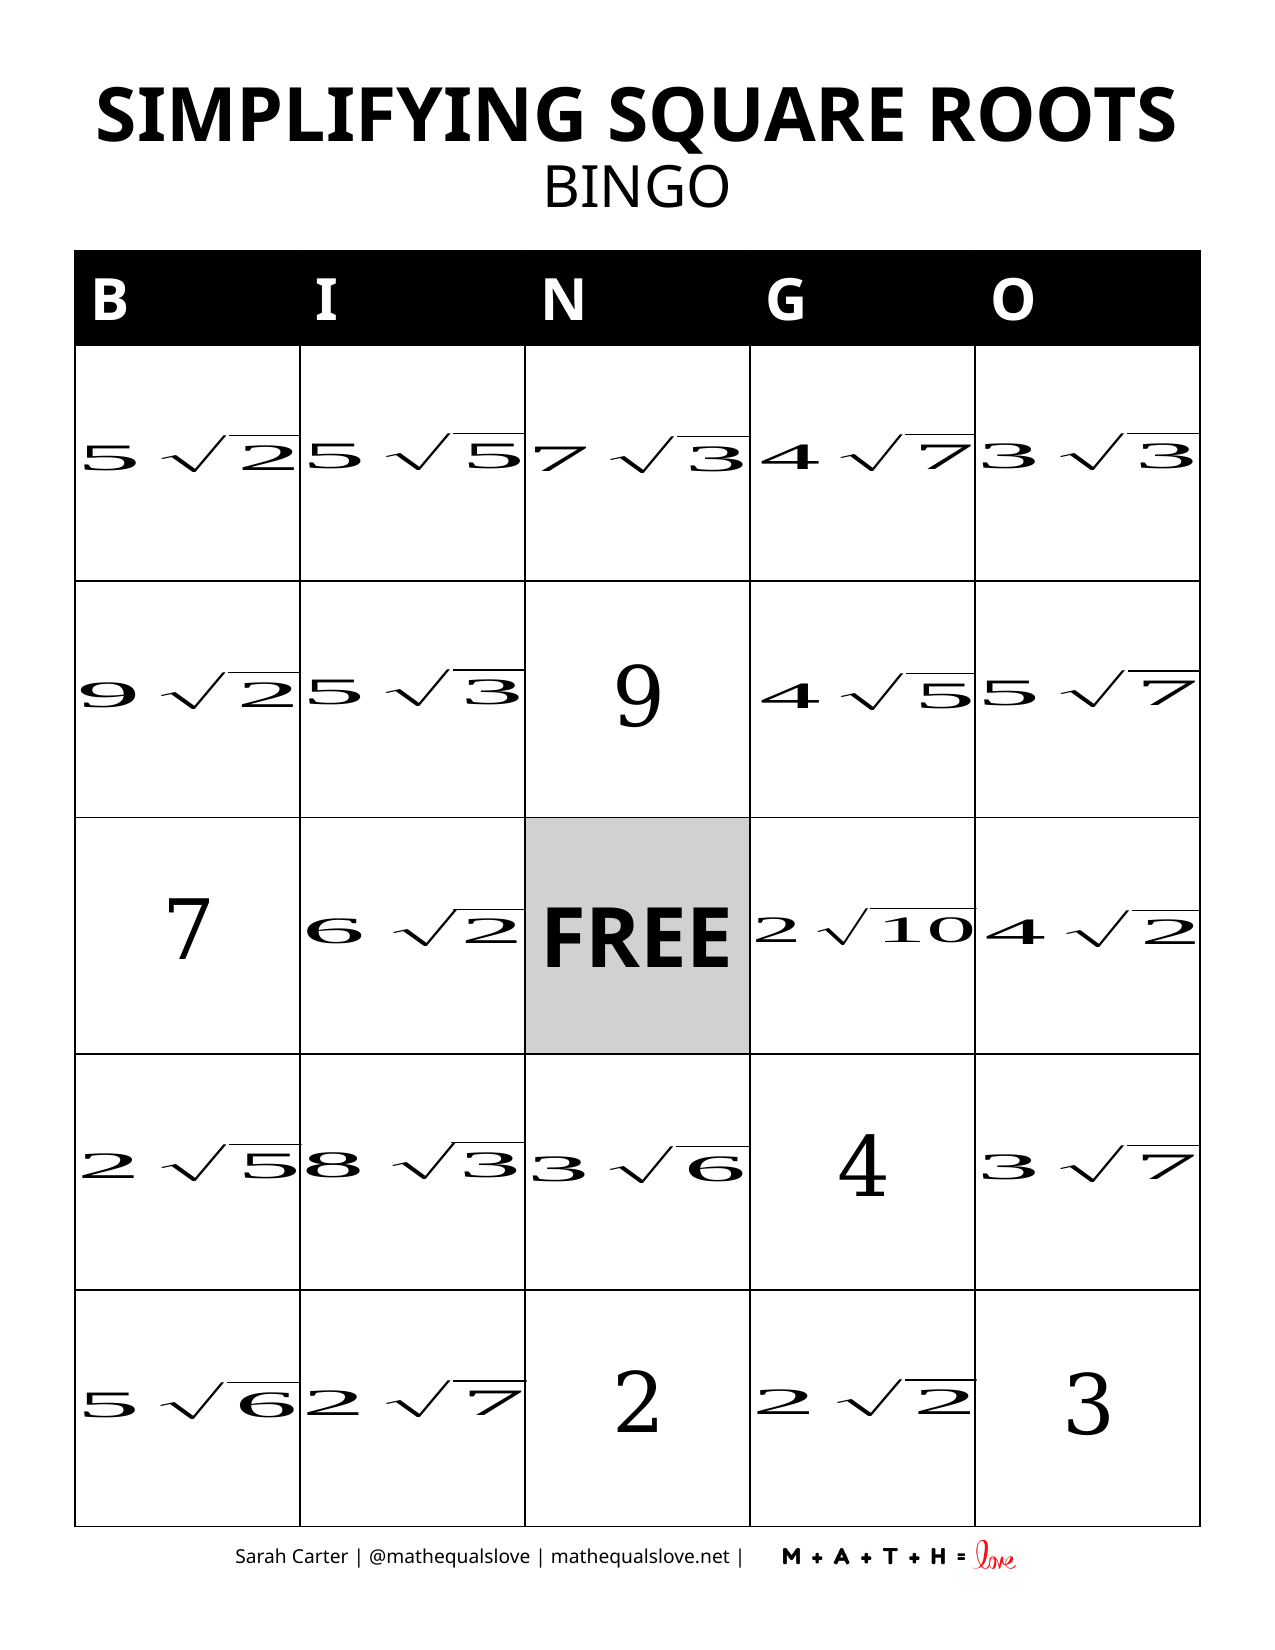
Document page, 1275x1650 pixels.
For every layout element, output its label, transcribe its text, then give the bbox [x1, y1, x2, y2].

table_cell [526, 1055, 749, 1289]
table_cell [751, 1055, 974, 1139]
table_cell [301, 1291, 524, 1526]
text_box 7 [75, 902, 303, 950]
table_header I [301, 251, 524, 344]
text_box SIMPLIFYING SQUARE ROOTS [74, 59, 1200, 165]
table_cell [751, 1291, 974, 1526]
text_box BINGO [74, 165, 1200, 226]
table_cell [526, 582, 749, 669]
table_cell [76, 1291, 299, 1526]
text_box 9 [525, 669, 753, 717]
table_cell [526, 346, 749, 580]
table_cell [301, 346, 524, 580]
table_cell [976, 818, 1199, 1053]
table_header B [76, 251, 299, 344]
table_cell FREE [526, 818, 749, 1053]
table_cell [976, 1291, 1199, 1377]
table_cell [751, 582, 974, 817]
table_cell [751, 818, 974, 1053]
table_cell [526, 1291, 749, 1375]
table_header O [976, 251, 1199, 344]
table_cell [976, 346, 1199, 580]
table_cell [976, 1055, 1199, 1289]
text_box 3 [975, 1377, 1203, 1425]
table_header G [751, 251, 974, 344]
table_cell [76, 1055, 299, 1289]
table_cell [526, 717, 749, 817]
table_cell [751, 1187, 974, 1289]
table_cell [76, 818, 299, 902]
text_box 4 [750, 1139, 978, 1187]
table_cell [76, 950, 299, 1053]
table_cell [976, 582, 1199, 817]
table_cell [301, 1055, 524, 1289]
table_cell [76, 346, 299, 580]
table_cell [751, 346, 974, 580]
table_cell [301, 818, 524, 1053]
table_cell [976, 1425, 1199, 1526]
table_cell [76, 582, 299, 817]
text_box 2 [525, 1375, 753, 1423]
table_header N [526, 251, 749, 344]
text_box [220, 1535, 1055, 1576]
table_cell [301, 582, 524, 817]
table_cell [526, 1423, 749, 1526]
